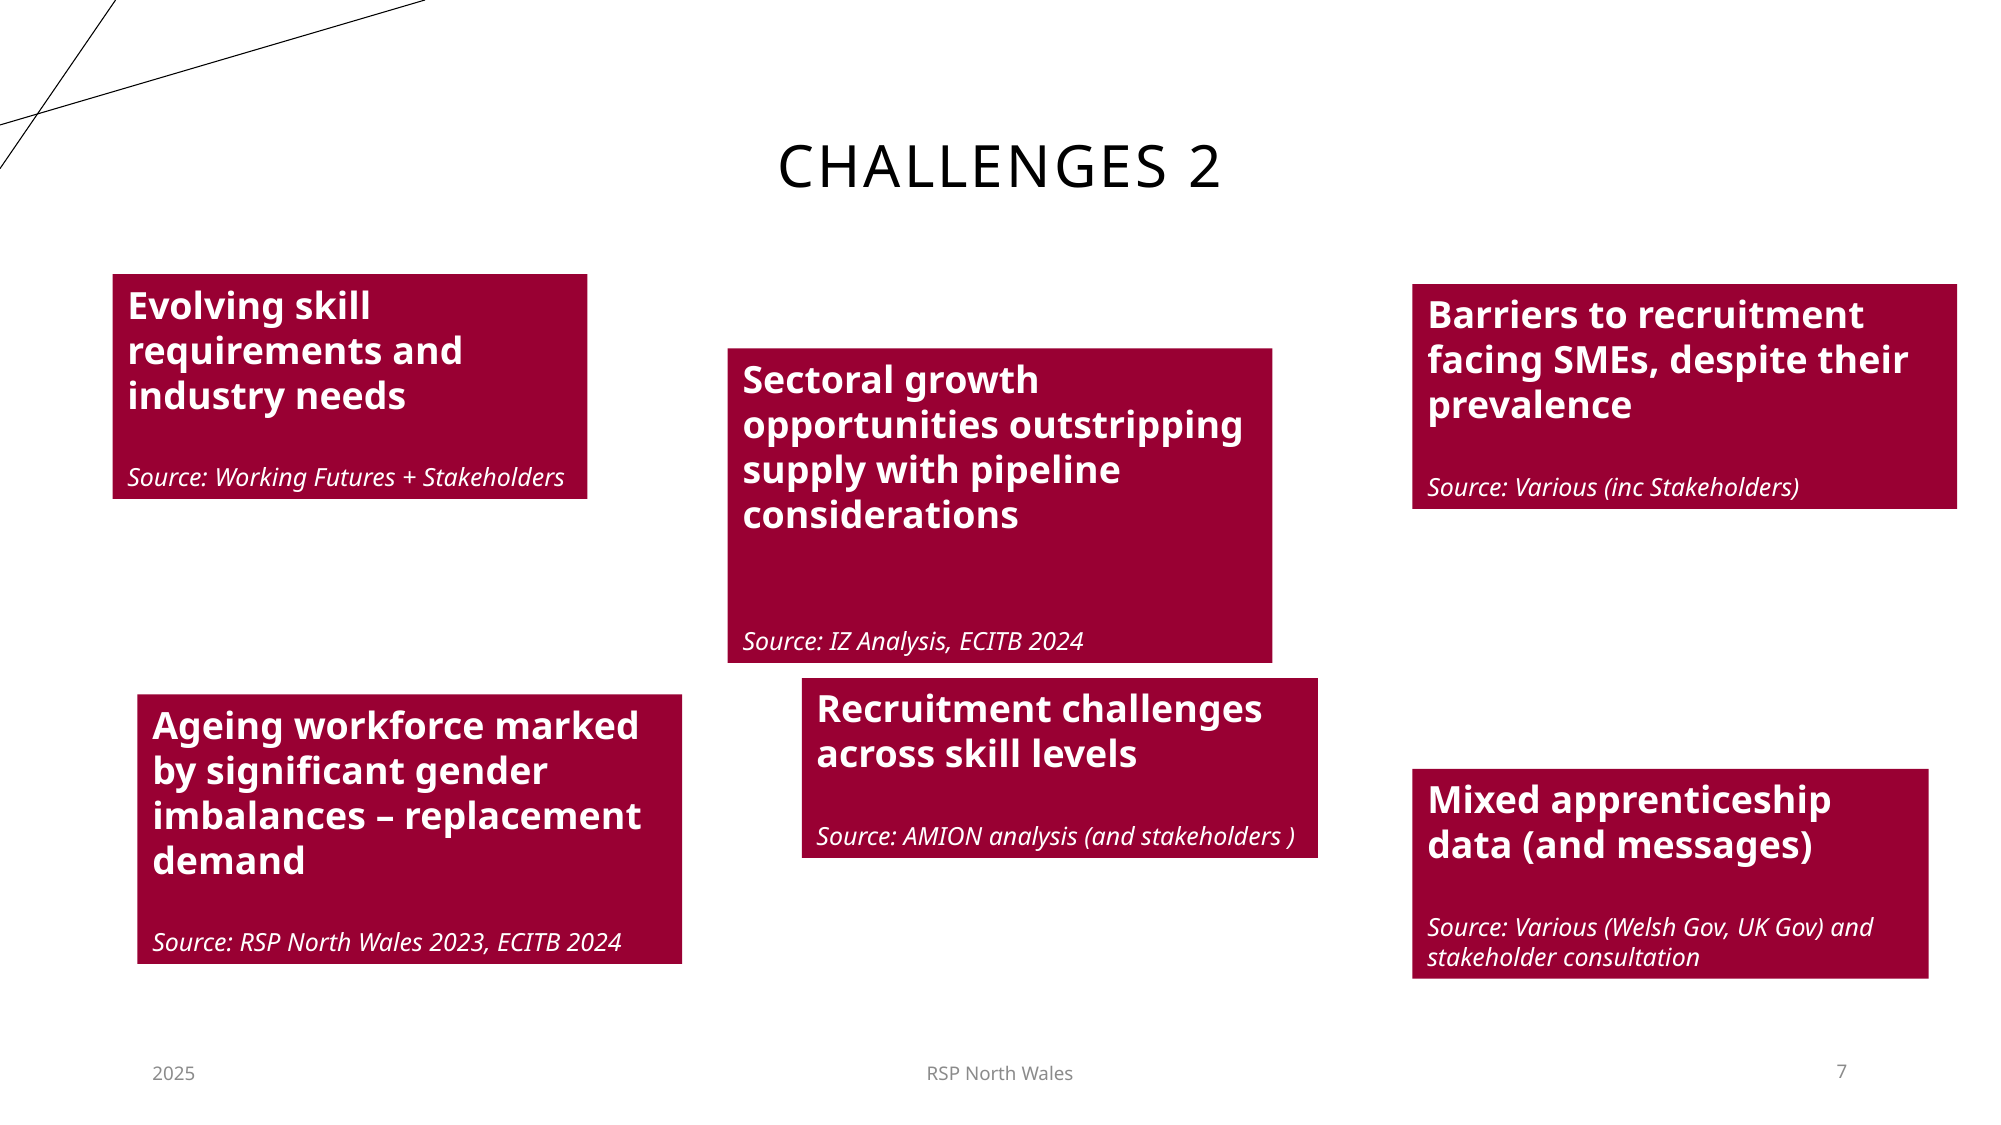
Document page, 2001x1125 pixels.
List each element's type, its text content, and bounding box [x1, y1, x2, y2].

slide_number 2025 [137, 1042, 588, 1103]
text_box Barriers to recruitment facing SMEs, despite their prevalence Source: Various (inc Stakeholders) [1412, 284, 1958, 509]
text_box Mixed apprenticeship data (and messages) Source: Various (Welsh Gov, UK Gov) and stakeholder consultation [1412, 768, 1929, 979]
title Challenges 2 [137, 59, 1863, 278]
footer RSP North Wales [662, 1042, 1338, 1103]
text_box Ageing workforce marked by significant gender imbalances – replacement demand Source: RSP North Wales 2023, ECITB 2024 [137, 694, 683, 964]
slide_number 7 [1412, 1042, 1863, 1103]
text_box Recruitment challenges across skill levels Source: AMION analysis (and stakeholders ) [801, 678, 1318, 858]
text_box Sectoral growth opportunities outstripping supply with pipeline considerations Source: IZ Analysis, ECITB 2024 [727, 348, 1273, 663]
text_box Evolving skill requirements and industry needs Source: Working Futures + Stakeholders [112, 274, 588, 499]
